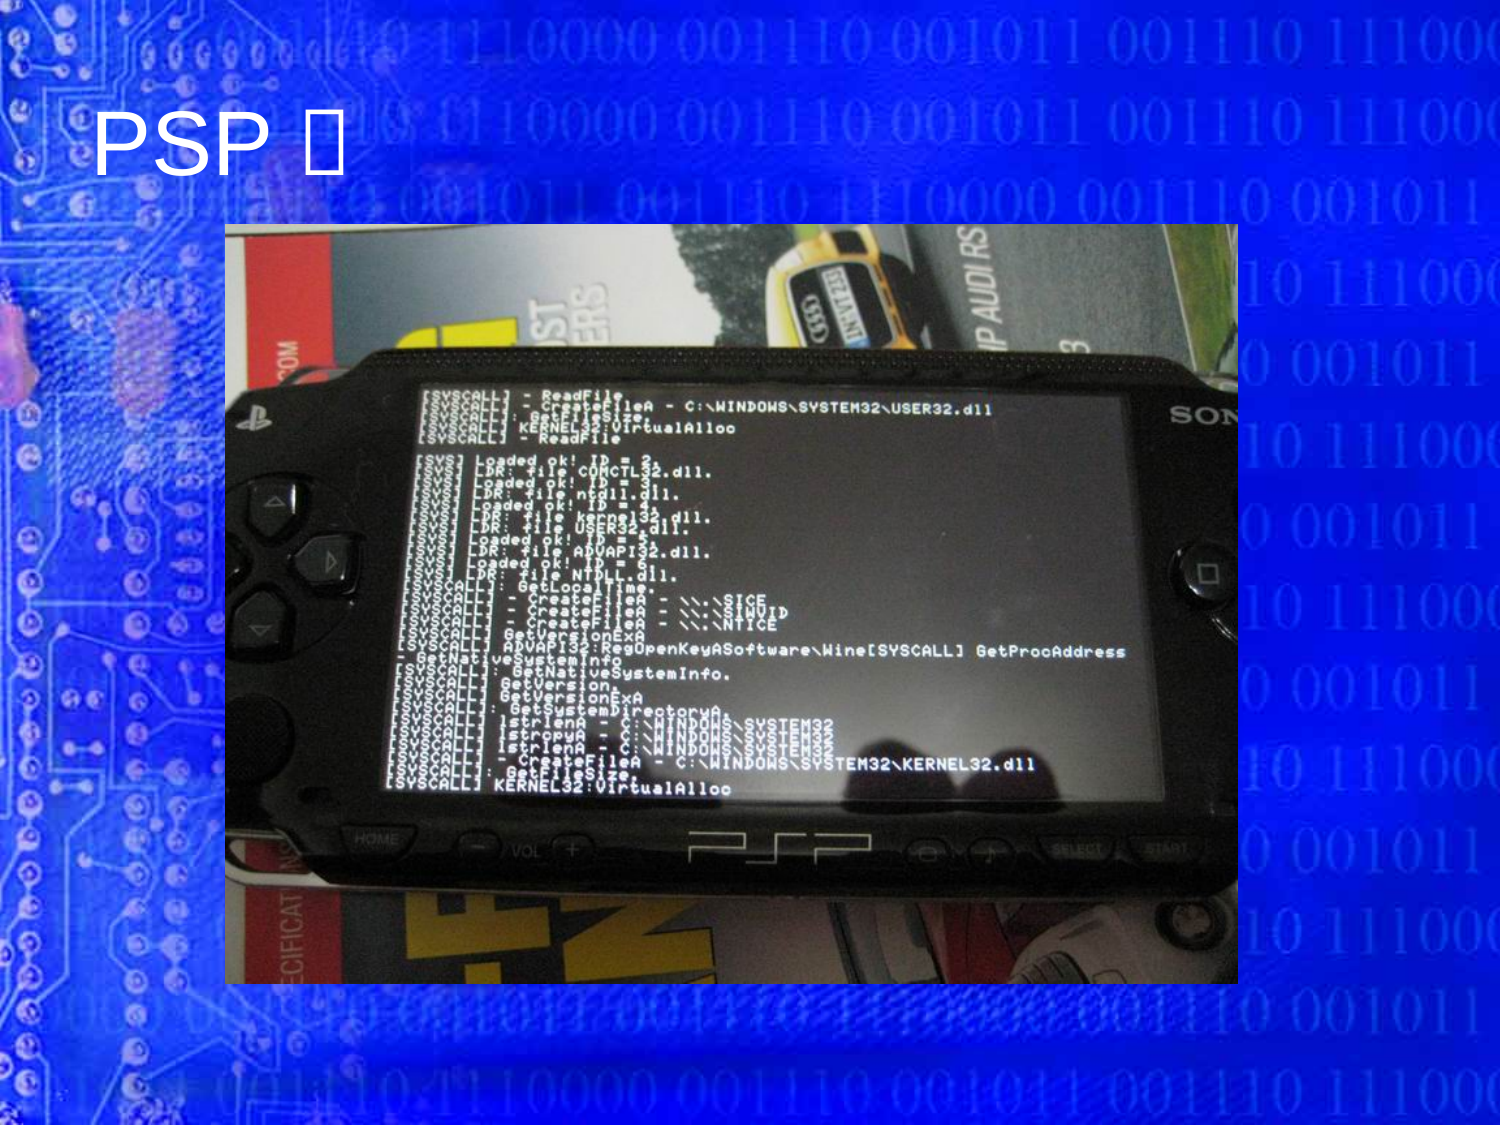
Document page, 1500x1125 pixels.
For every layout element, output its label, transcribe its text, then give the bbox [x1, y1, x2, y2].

title PSP  [74, 44, 1426, 233]
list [224, 224, 1238, 984]
picture [0, 0, 1500, 1125]
